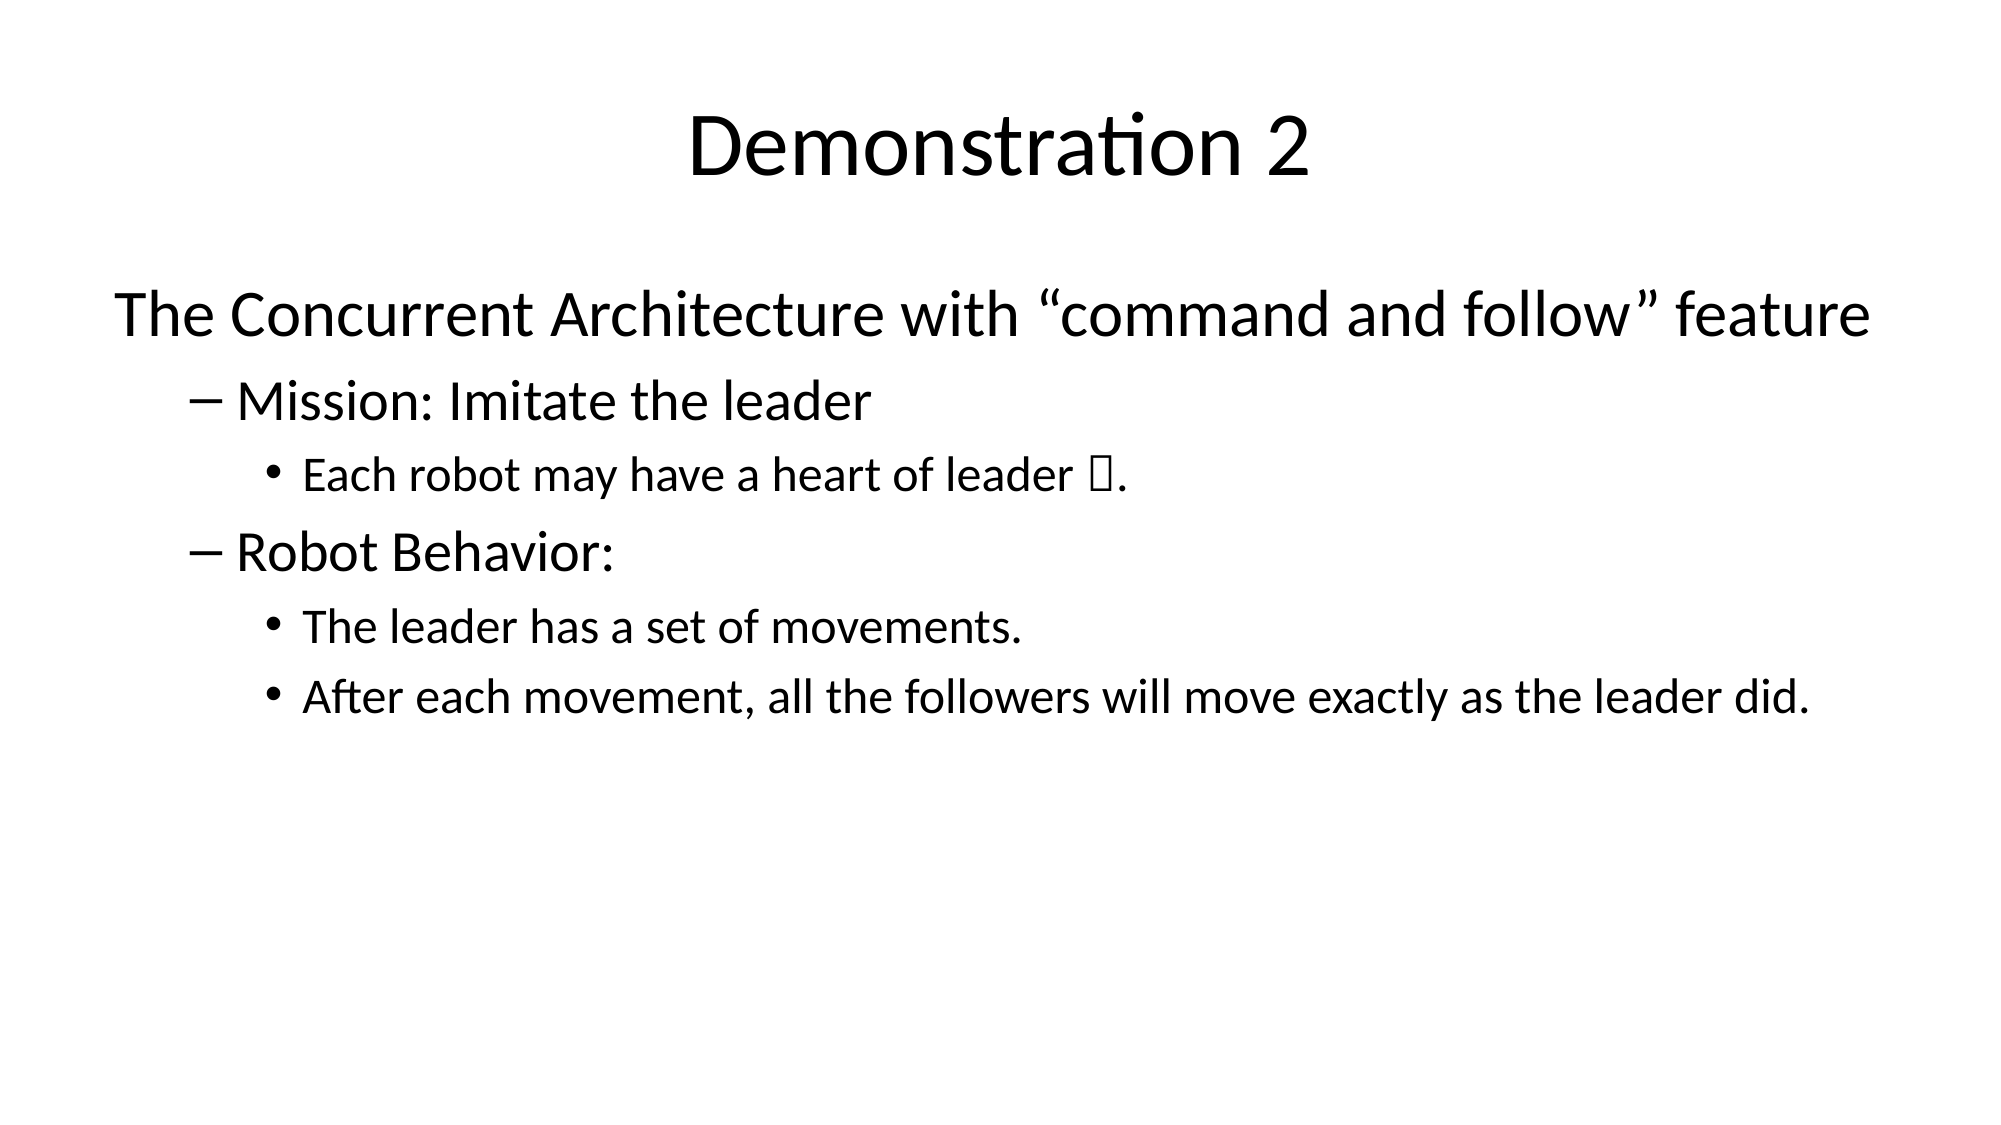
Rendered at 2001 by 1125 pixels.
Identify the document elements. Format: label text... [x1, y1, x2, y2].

list The Concurrent Architecture with “command and follow” feature Mission: Imitate the leader Each robot may have a heart of leader . Robot Behavior: The leader has a set of movements. After each movement, all the followers will move exactly as the leader did. [99, 262, 1900, 1005]
title Demonstration 2 [99, 45, 1900, 233]
